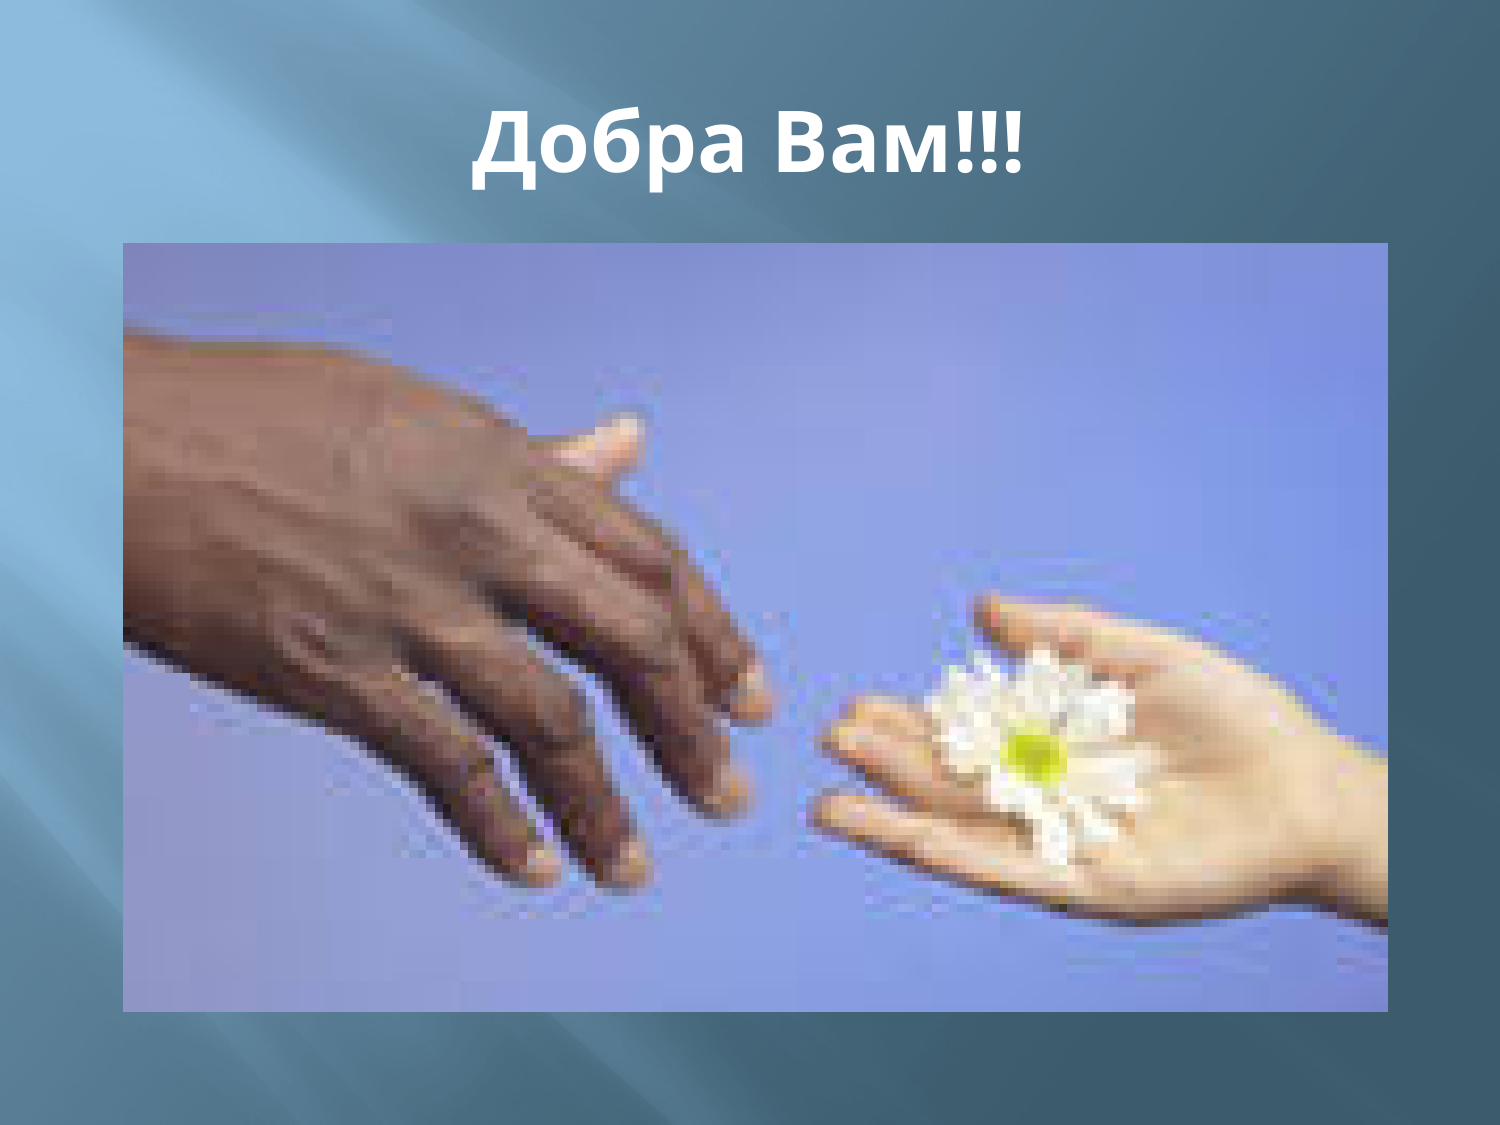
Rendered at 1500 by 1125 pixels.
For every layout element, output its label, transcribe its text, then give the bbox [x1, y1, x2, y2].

picture [123, 243, 1389, 1012]
title Добра Вам!!! [75, 45, 1425, 233]
